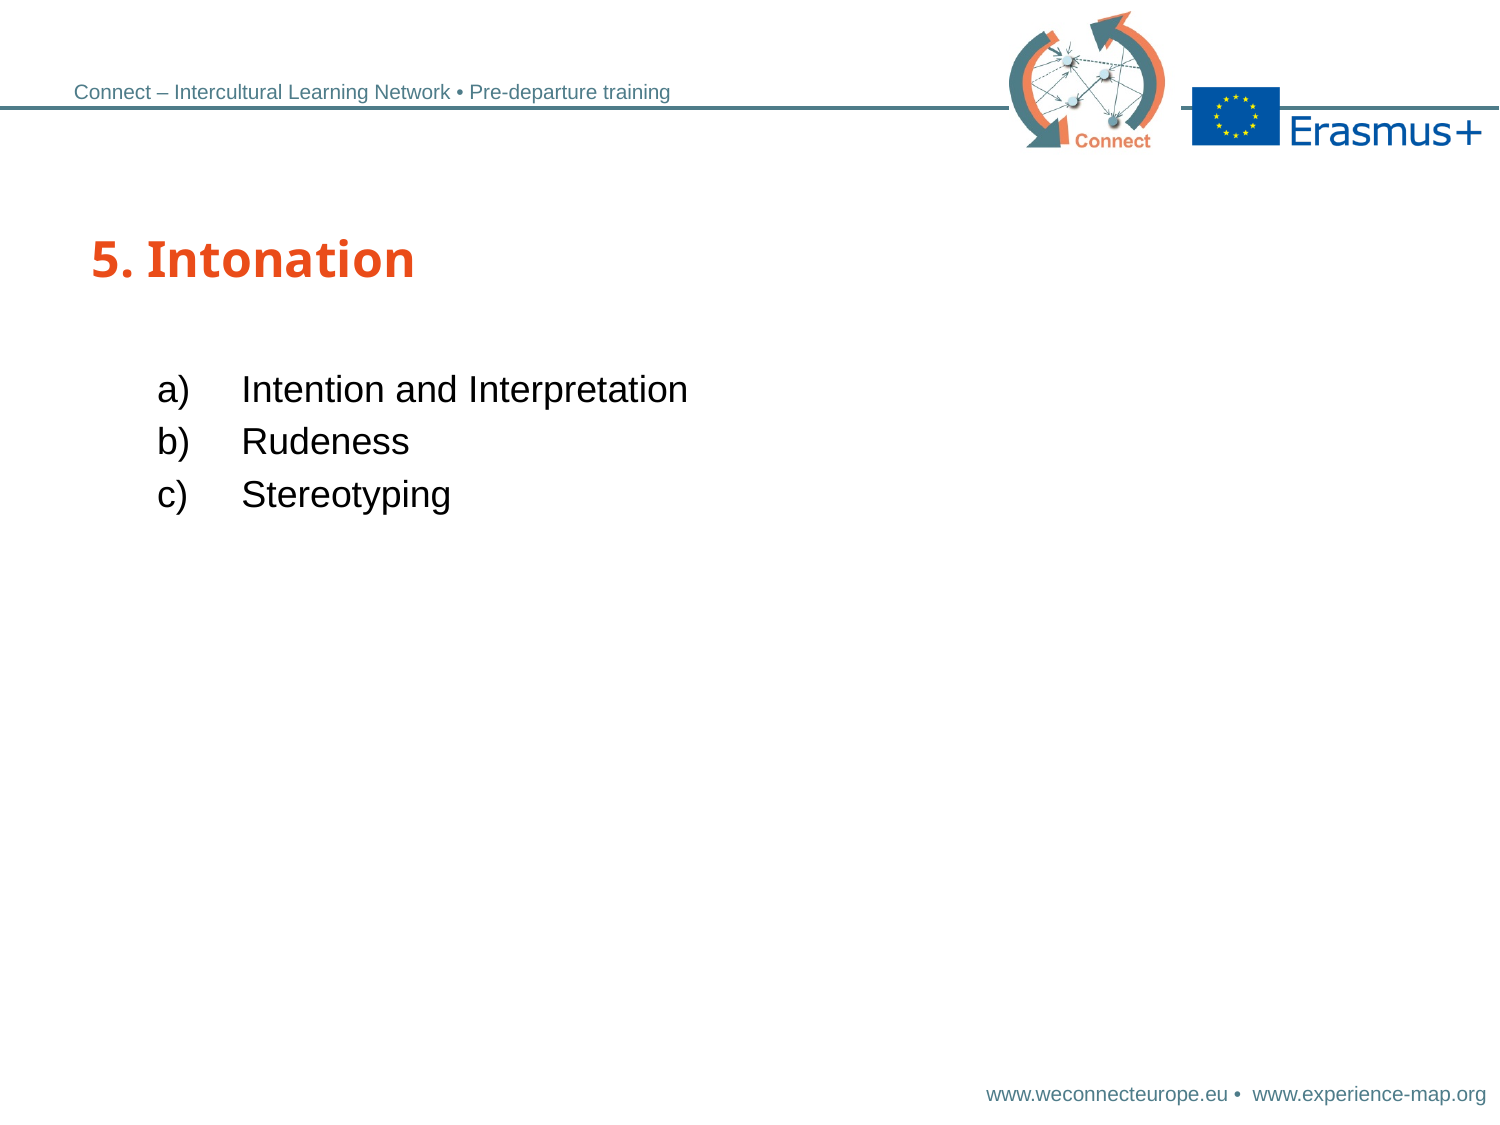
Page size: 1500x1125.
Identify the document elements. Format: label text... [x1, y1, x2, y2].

picture [1009, 11, 1498, 162]
list 5. Intonation Intention and Interpretation Rudeness Stereotyping [76, 219, 1364, 970]
